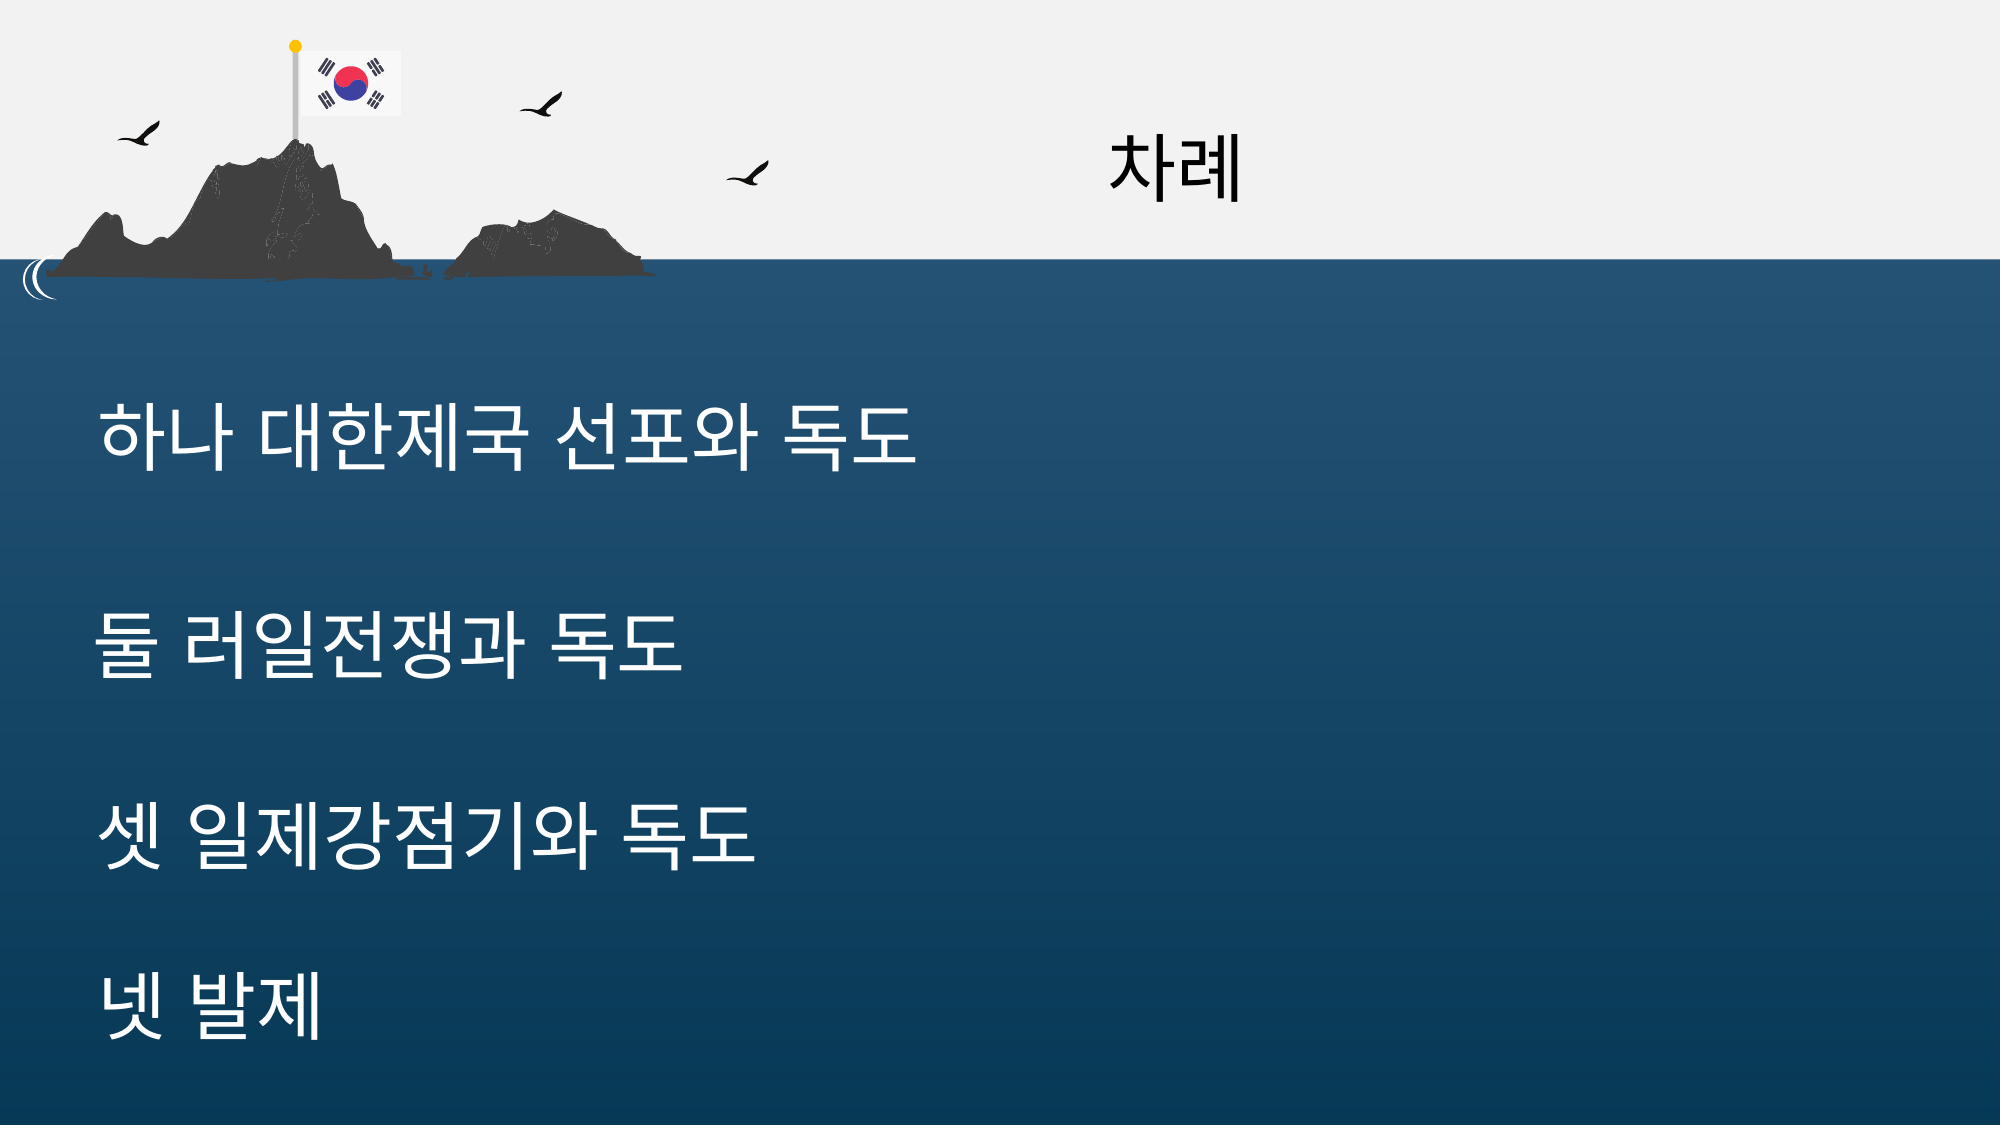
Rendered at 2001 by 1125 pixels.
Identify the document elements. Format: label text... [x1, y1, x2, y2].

text_box [287, 38, 304, 54]
text_box [0, 0, 2000, 261]
text_box 하나 대한제국 선포와 독도 [83, 383, 1243, 488]
text_box 둘 러일전쟁과 독도 [77, 591, 1305, 697]
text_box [301, 50, 401, 117]
text_box [292, 54, 299, 91]
text_box 셋 일제강점기와 독도 [80, 782, 1027, 888]
text_box [21, 257, 44, 302]
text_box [117, 91, 769, 186]
text_box 차례 [810, 69, 1543, 220]
text_box [31, 255, 58, 301]
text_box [46, 138, 658, 282]
text_box 넷 발제 [83, 951, 1030, 1057]
